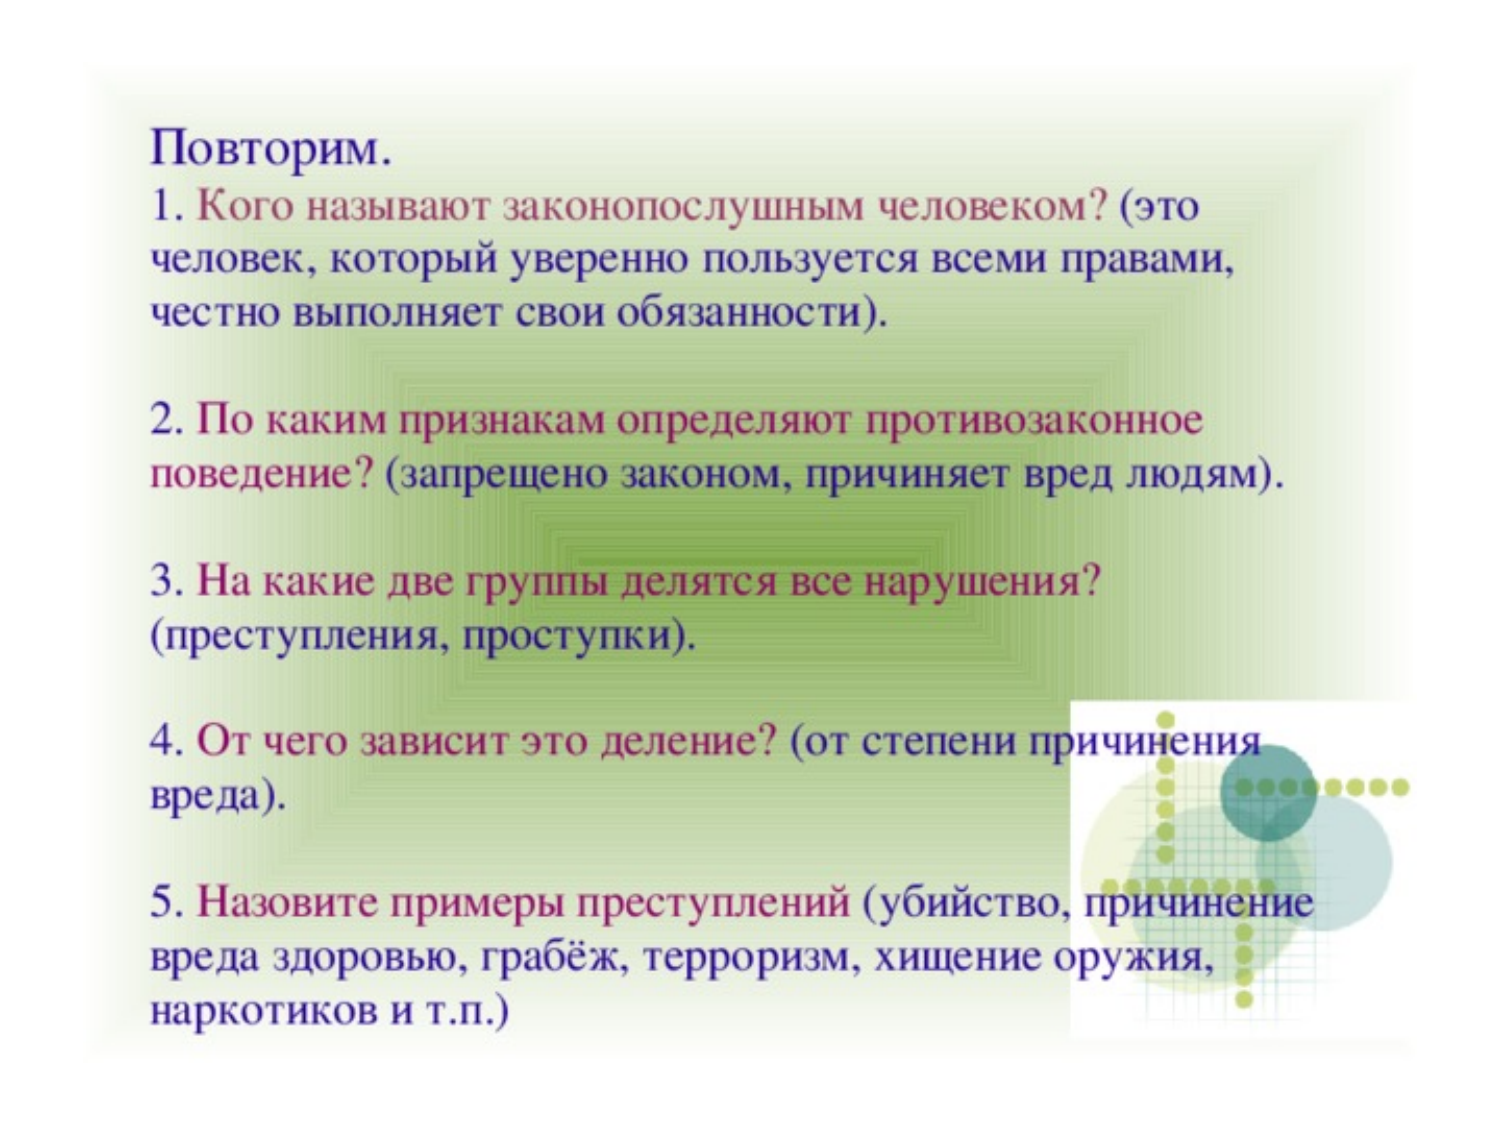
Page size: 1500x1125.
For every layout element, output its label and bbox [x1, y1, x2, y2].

picture [83, 62, 1417, 1063]
